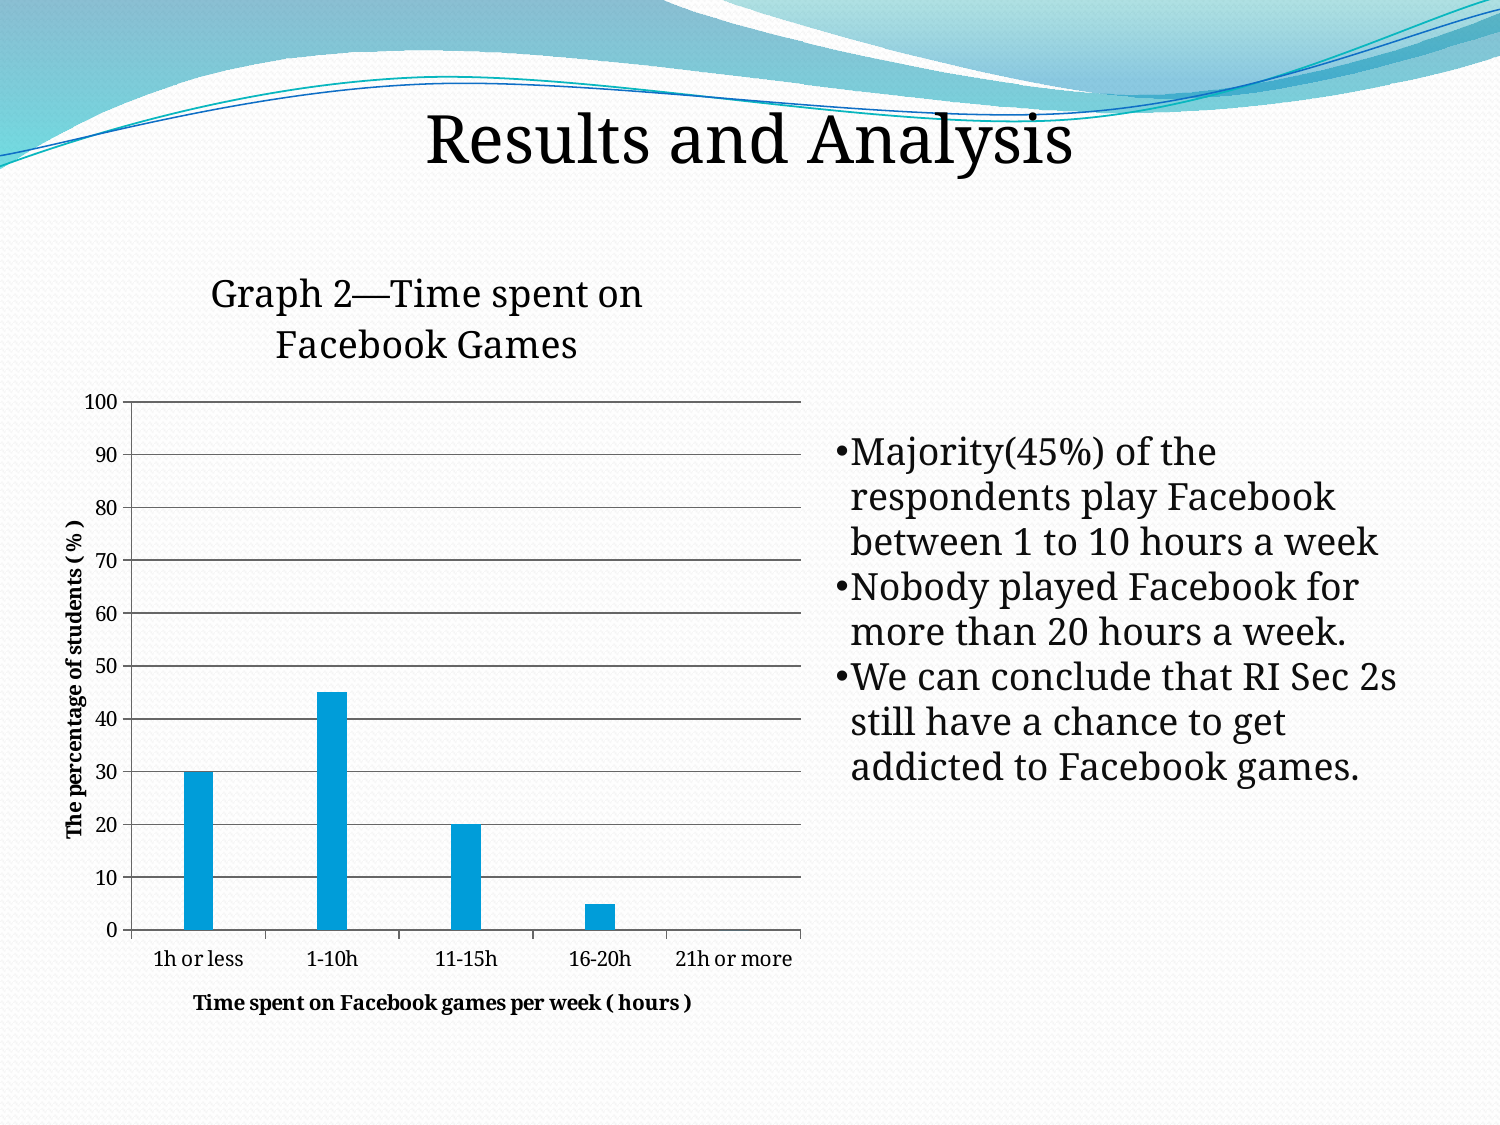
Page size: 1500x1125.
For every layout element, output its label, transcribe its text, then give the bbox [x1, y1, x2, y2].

chart [52, 255, 822, 1024]
text_box Results and Analysis [324, 89, 1176, 185]
text_box Majority(45%) of the respondents play Facebook between 1 to 10 hours a week Nobody played Facebook for more than 20 hours a week. We can conclude that RI Sec 2s still have a chance to get addicted to Facebook games. [827, 420, 1459, 796]
